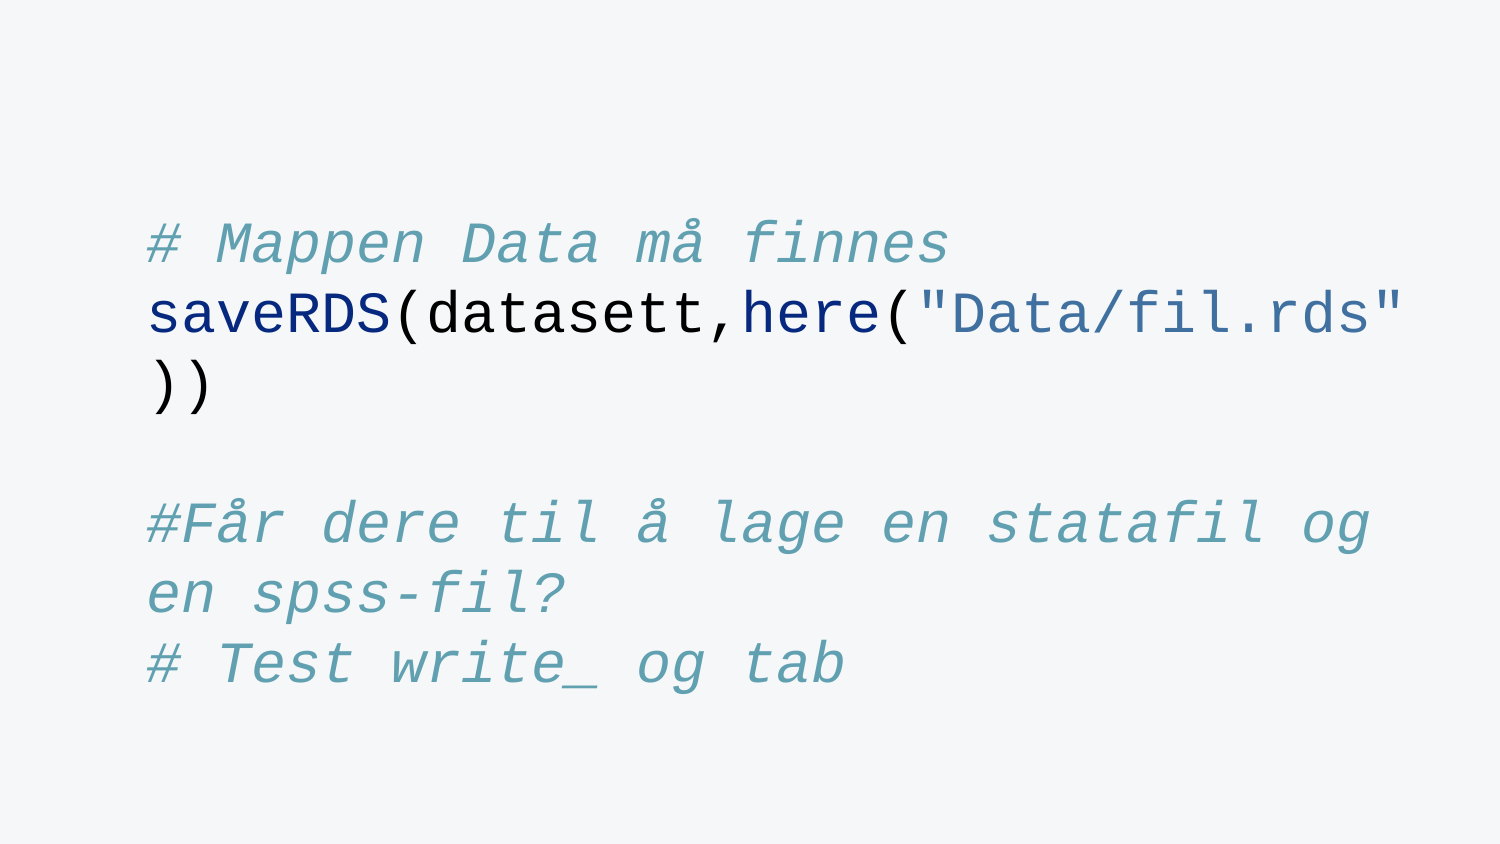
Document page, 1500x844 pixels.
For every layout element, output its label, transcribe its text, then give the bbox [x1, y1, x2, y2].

list # Mappen Data må finnes saveRDS(datasett,here("Data/fil.rds")) #Får dere til å lage en statafil og en spss-fil? # Test write_ og tab [75, 196, 1425, 754]
